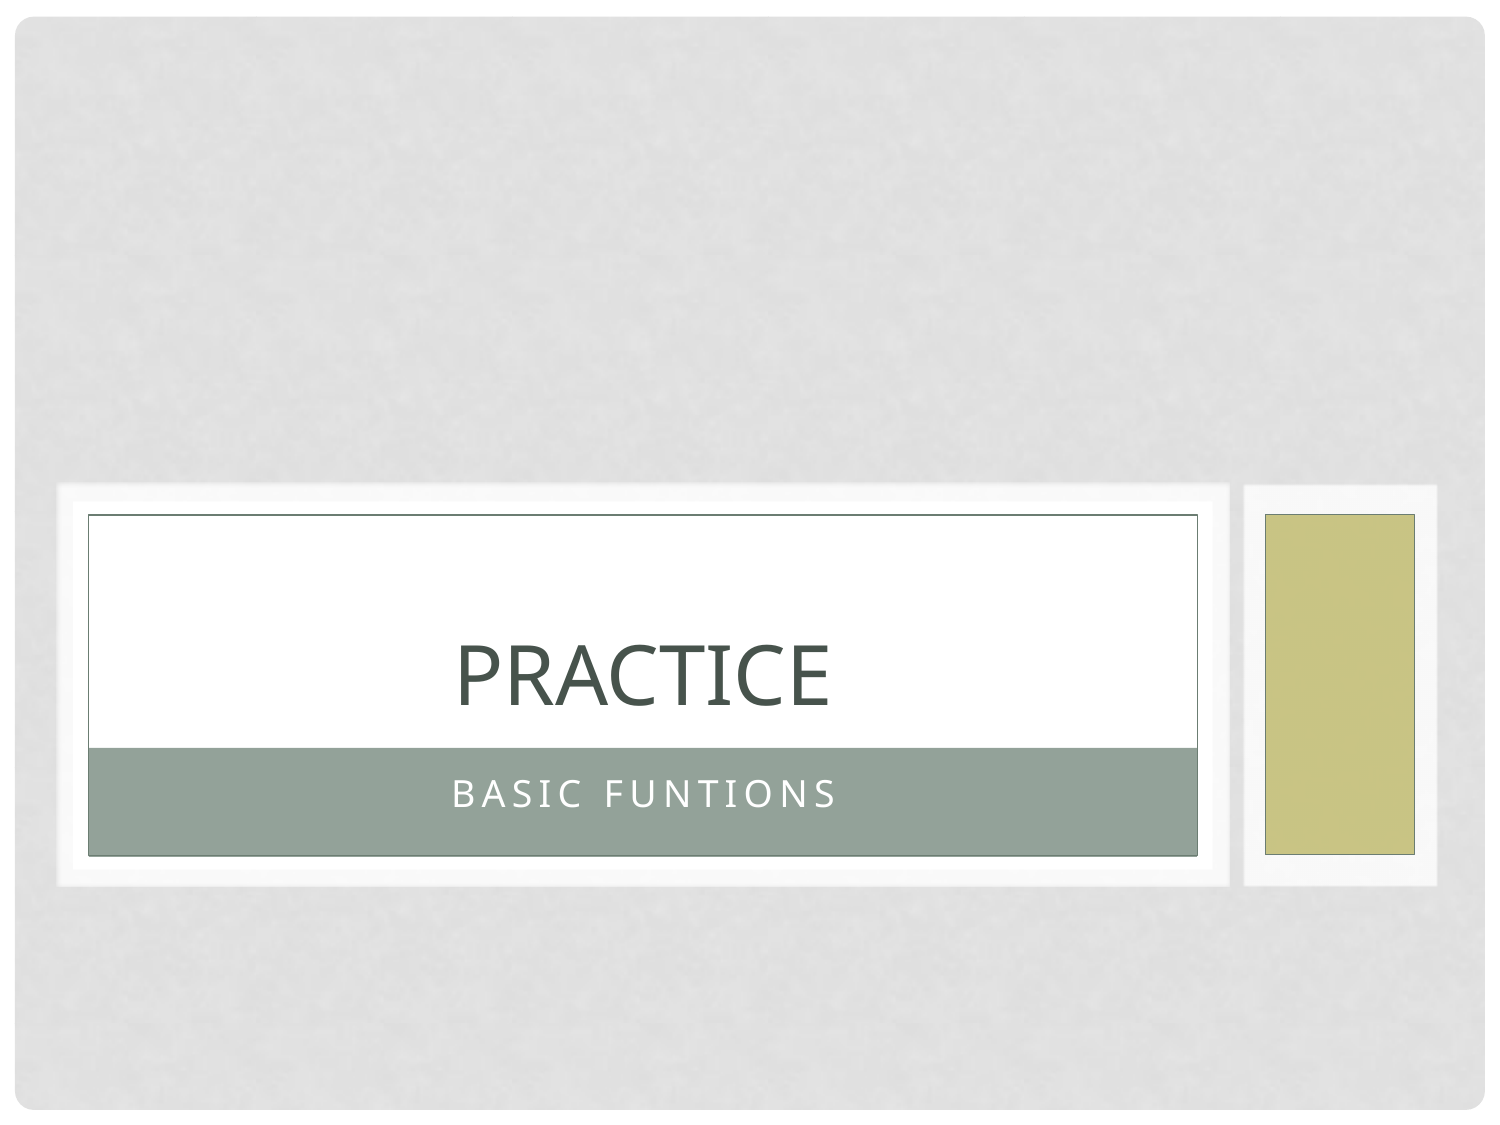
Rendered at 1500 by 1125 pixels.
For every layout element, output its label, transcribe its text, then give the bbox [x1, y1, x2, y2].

title Practice [99, 529, 1187, 730]
subtitle Basic funtions [105, 762, 1181, 838]
